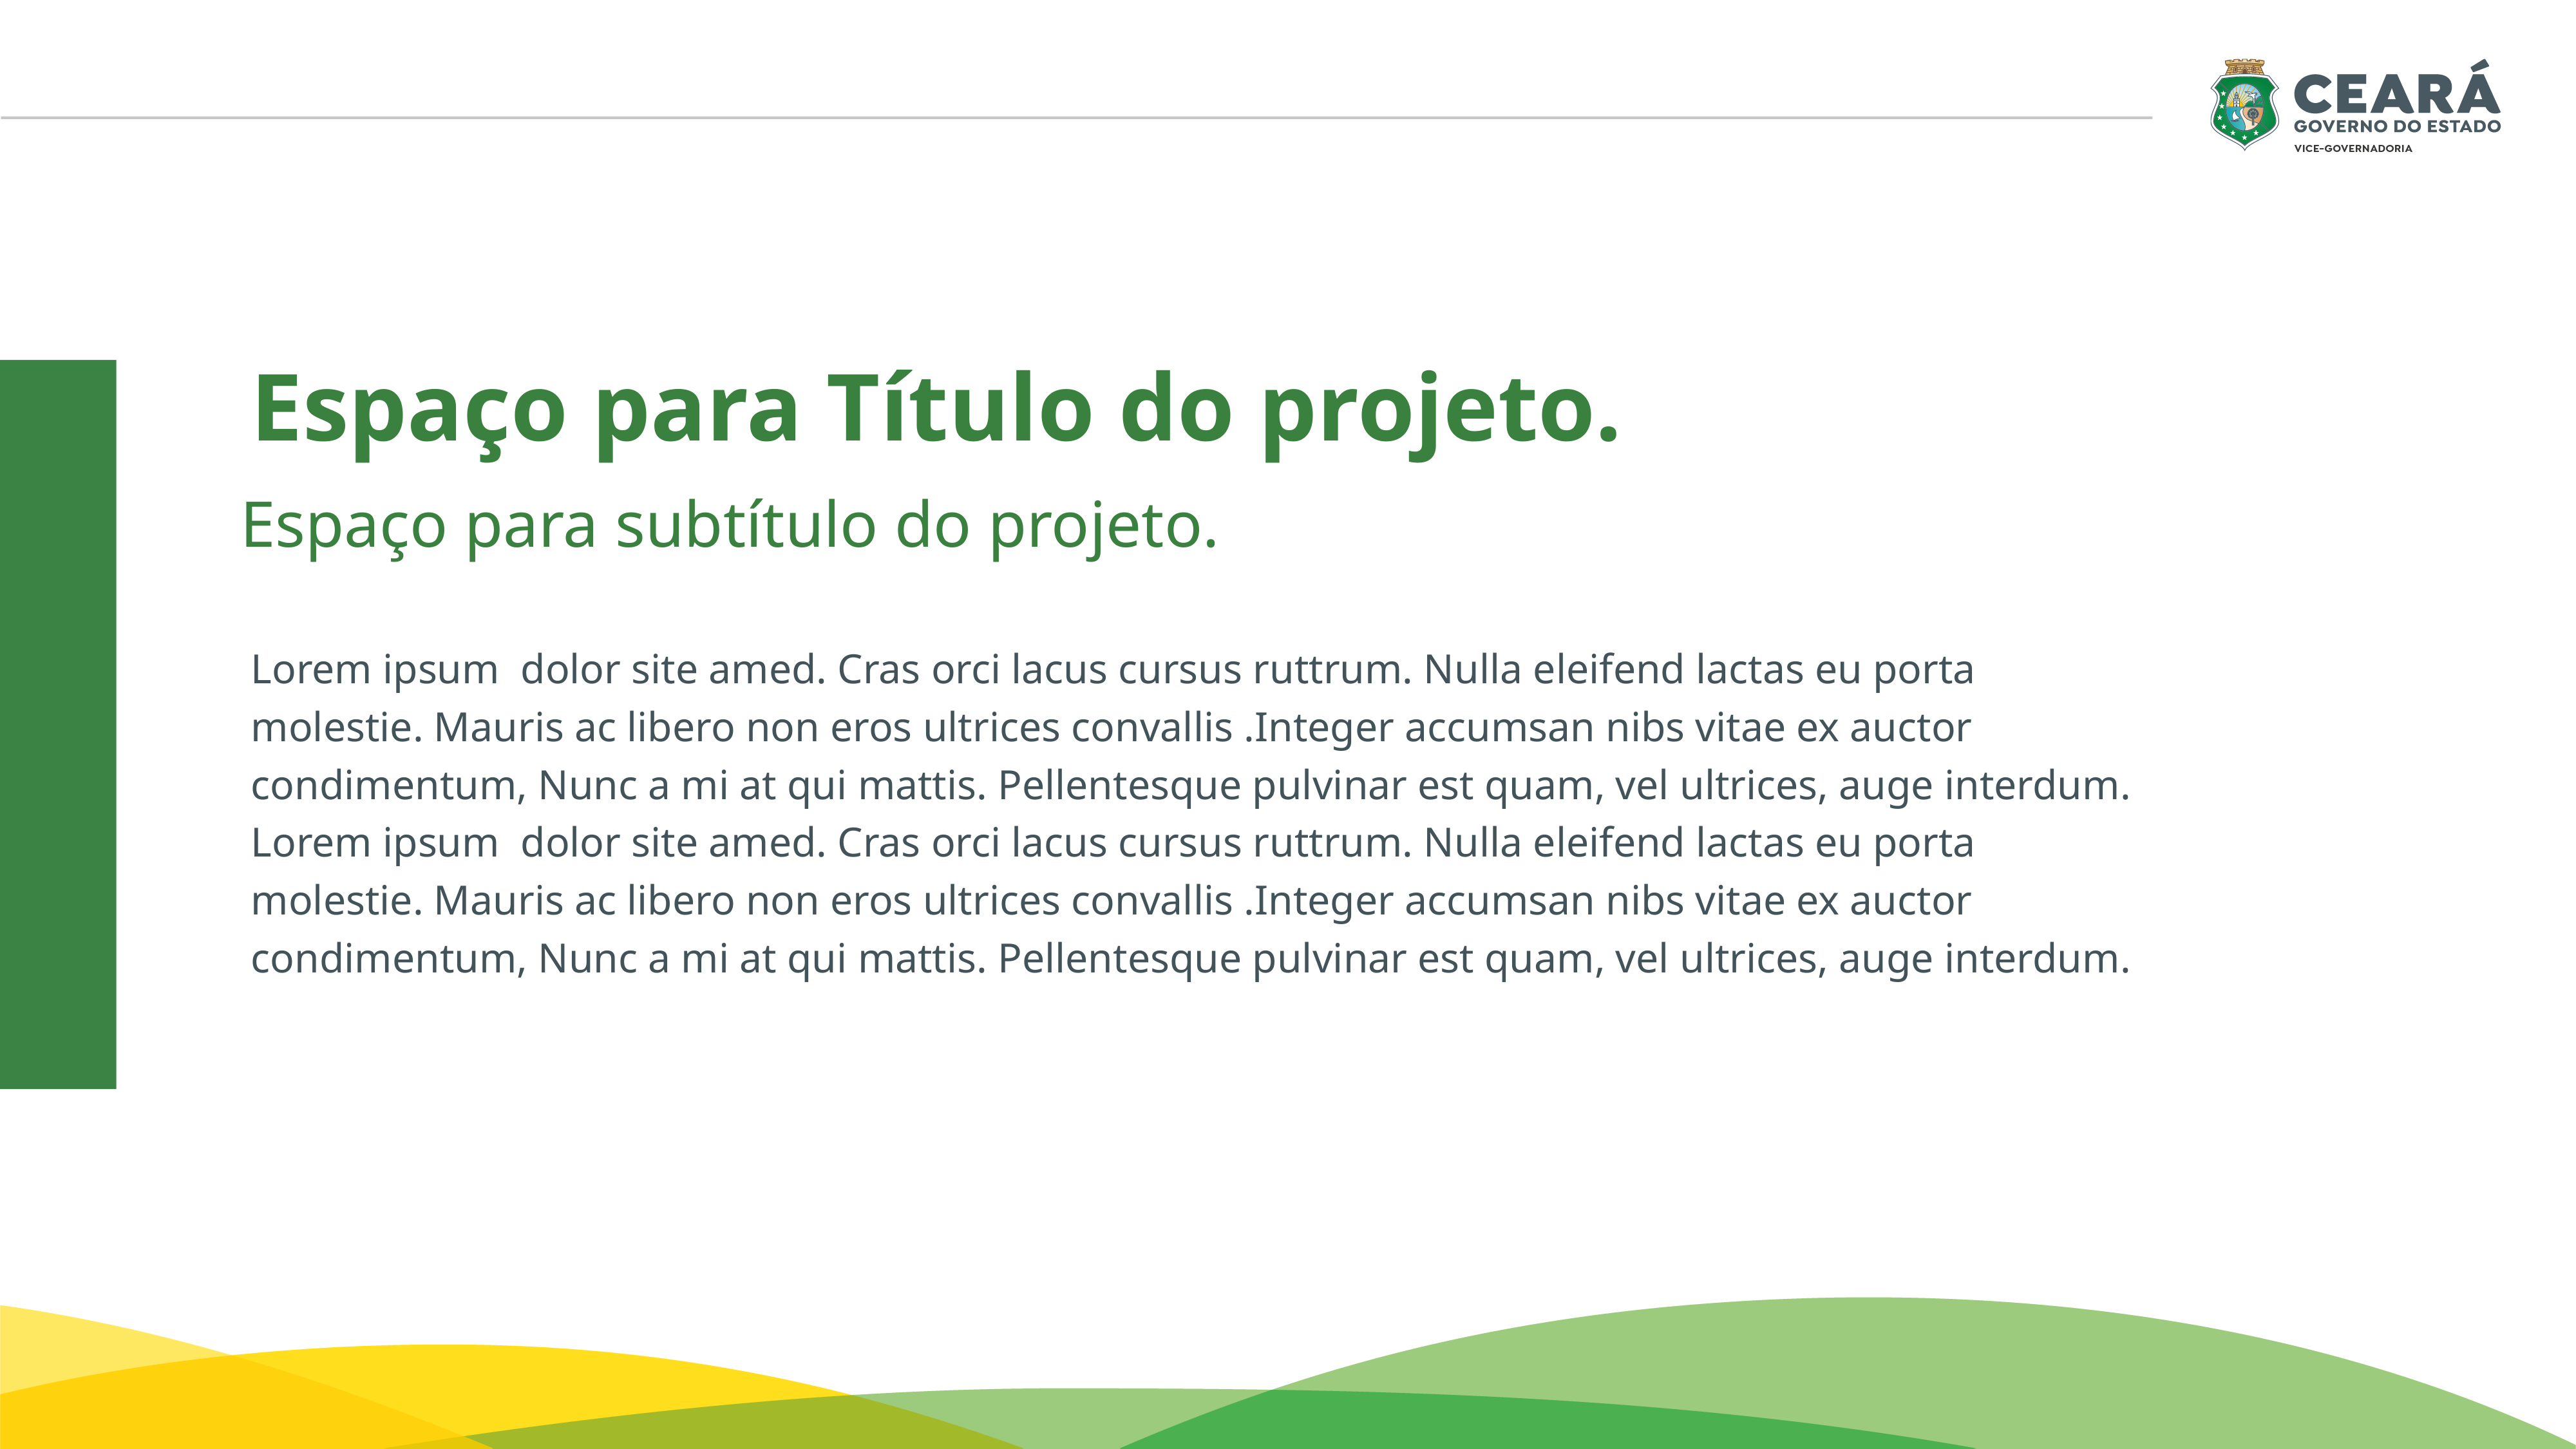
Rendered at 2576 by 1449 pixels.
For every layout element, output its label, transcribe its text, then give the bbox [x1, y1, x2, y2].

text_box Espaço para Título do projeto. [245, 400, 1847, 455]
picture [0, 0, 2576, 1449]
text_box Lorem ipsum dolor site amed. Cras orci lacus cursus ruttrum. Nulla eleifend lactas eu porta molestie. Mauris ac libero non eros ultrices convallis .Integer accumsan nibs vitae ex auctor condimentum, Nunc a mi at qui mattis. Pellentesque pulvinar est quam, vel ultrices, auge interdum. Lorem ipsum dolor site amed. Cras orci lacus cursus ruttrum. Nulla eleifend lactas eu porta molestie. Mauris ac libero non eros ultrices convallis .Integer accumsan nibs vitae ex auctor condimentum, Nunc a mi at qui mattis. Pellentesque pulvinar est quam, vel ultrices, auge interdum. [245, 628, 2154, 987]
text_box [0, 359, 117, 1090]
text_box Espaço para subtítulo do projeto. [234, 487, 1226, 566]
